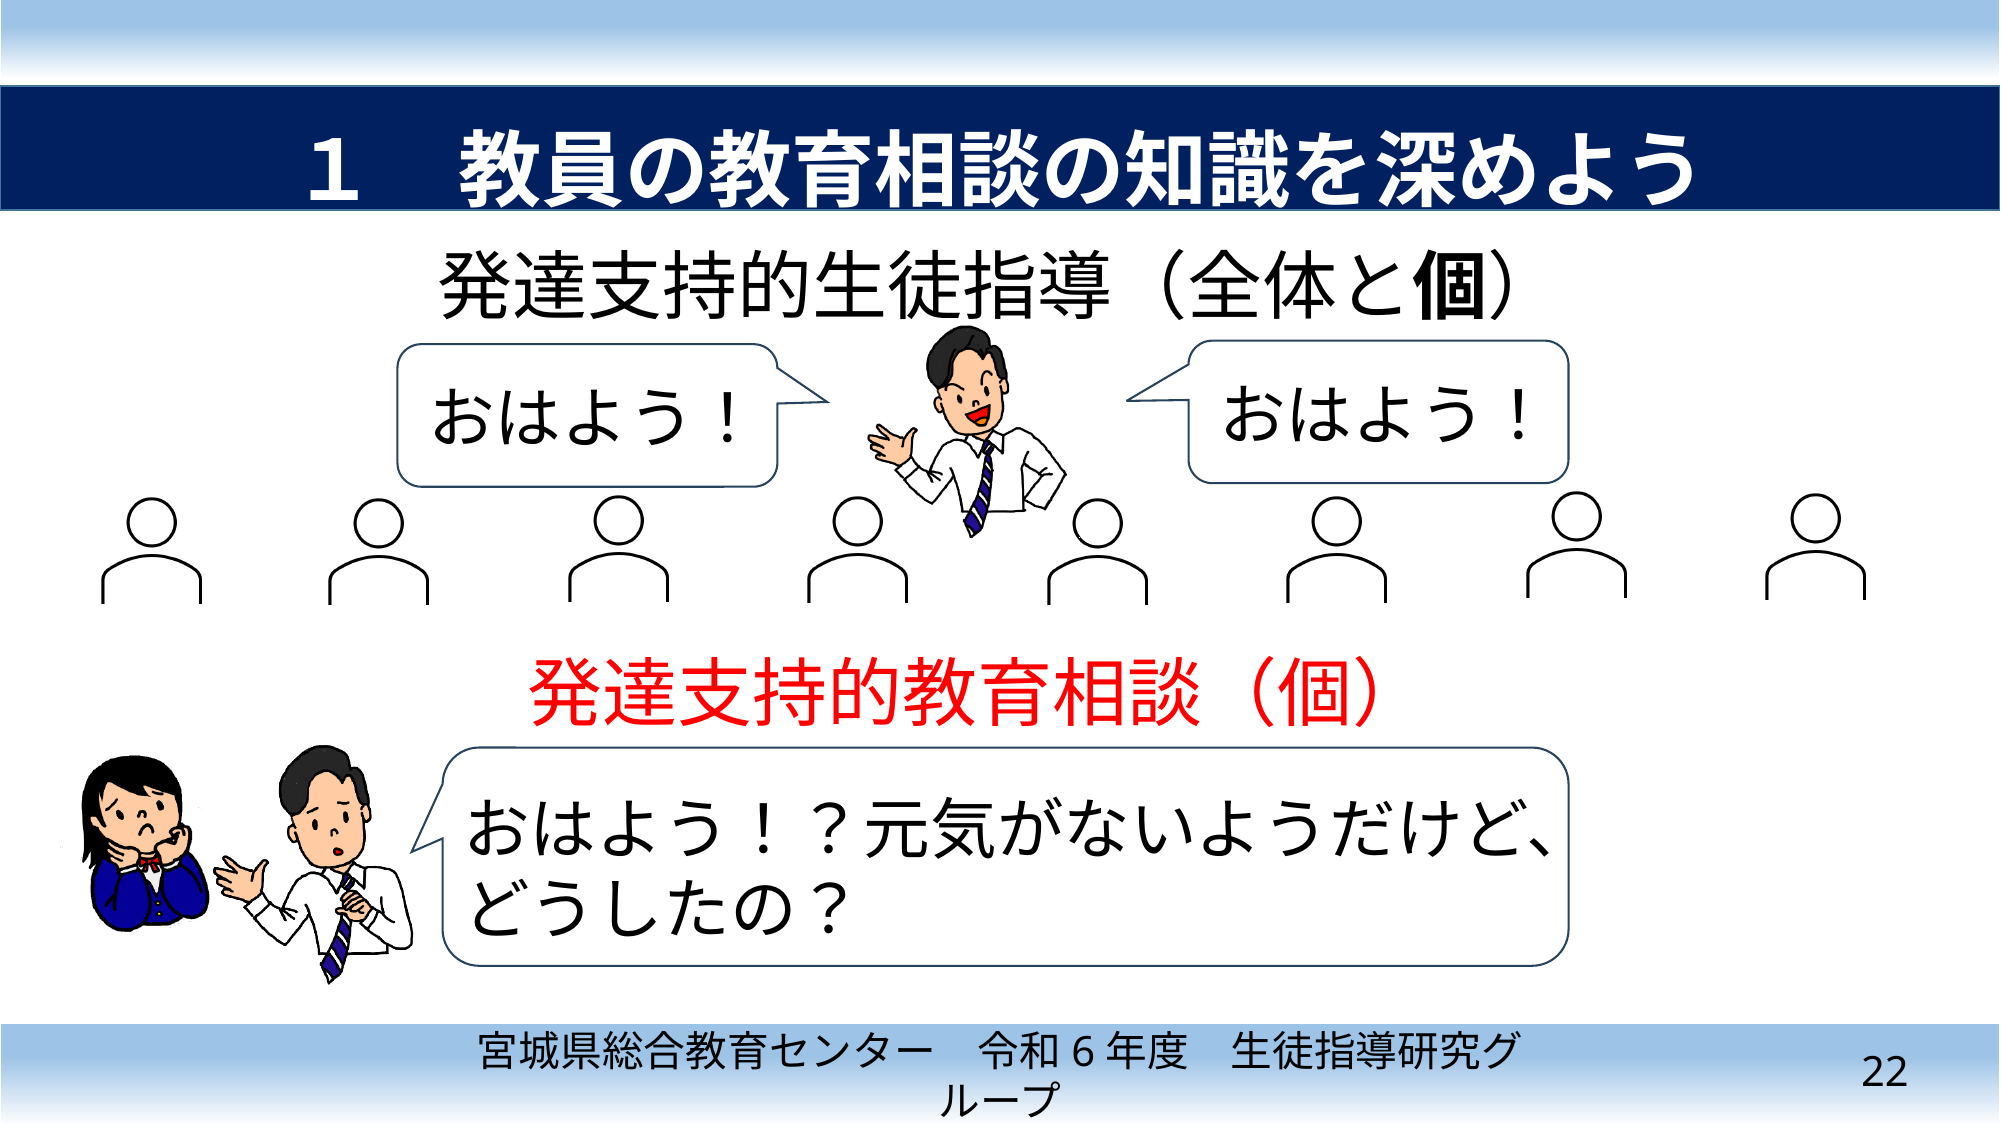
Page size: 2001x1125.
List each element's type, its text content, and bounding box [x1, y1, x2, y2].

picture [542, 487, 694, 624]
text_box 宮城県総合教育センター 令和6年度 生徒指導研究グループ [428, 1045, 1572, 1105]
text_box [1780, 85, 2000, 211]
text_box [397, 344, 825, 487]
picture [1740, 471, 1891, 622]
picture [782, 312, 1173, 627]
text_box 発達支持的教育相談（個） [348, 641, 1607, 740]
picture [76, 475, 227, 626]
picture [1501, 469, 1652, 620]
text_box [456, 954, 1561, 967]
slide_number 21 [1811, 1043, 1925, 1104]
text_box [1188, 340, 1616, 484]
text_box おはよう！？元気がないようだけど、 どうしたの？ [456, 779, 1591, 954]
text_box [0, 85, 220, 211]
picture [26, 725, 456, 996]
picture [1261, 484, 1412, 625]
text_box １ 教員の教育相談の知識を深めよう [220, 59, 1780, 224]
text_box 発達支持的生徒指導（全体と個） [402, 234, 1598, 333]
picture [303, 476, 454, 627]
text_box [456, 746, 1570, 779]
